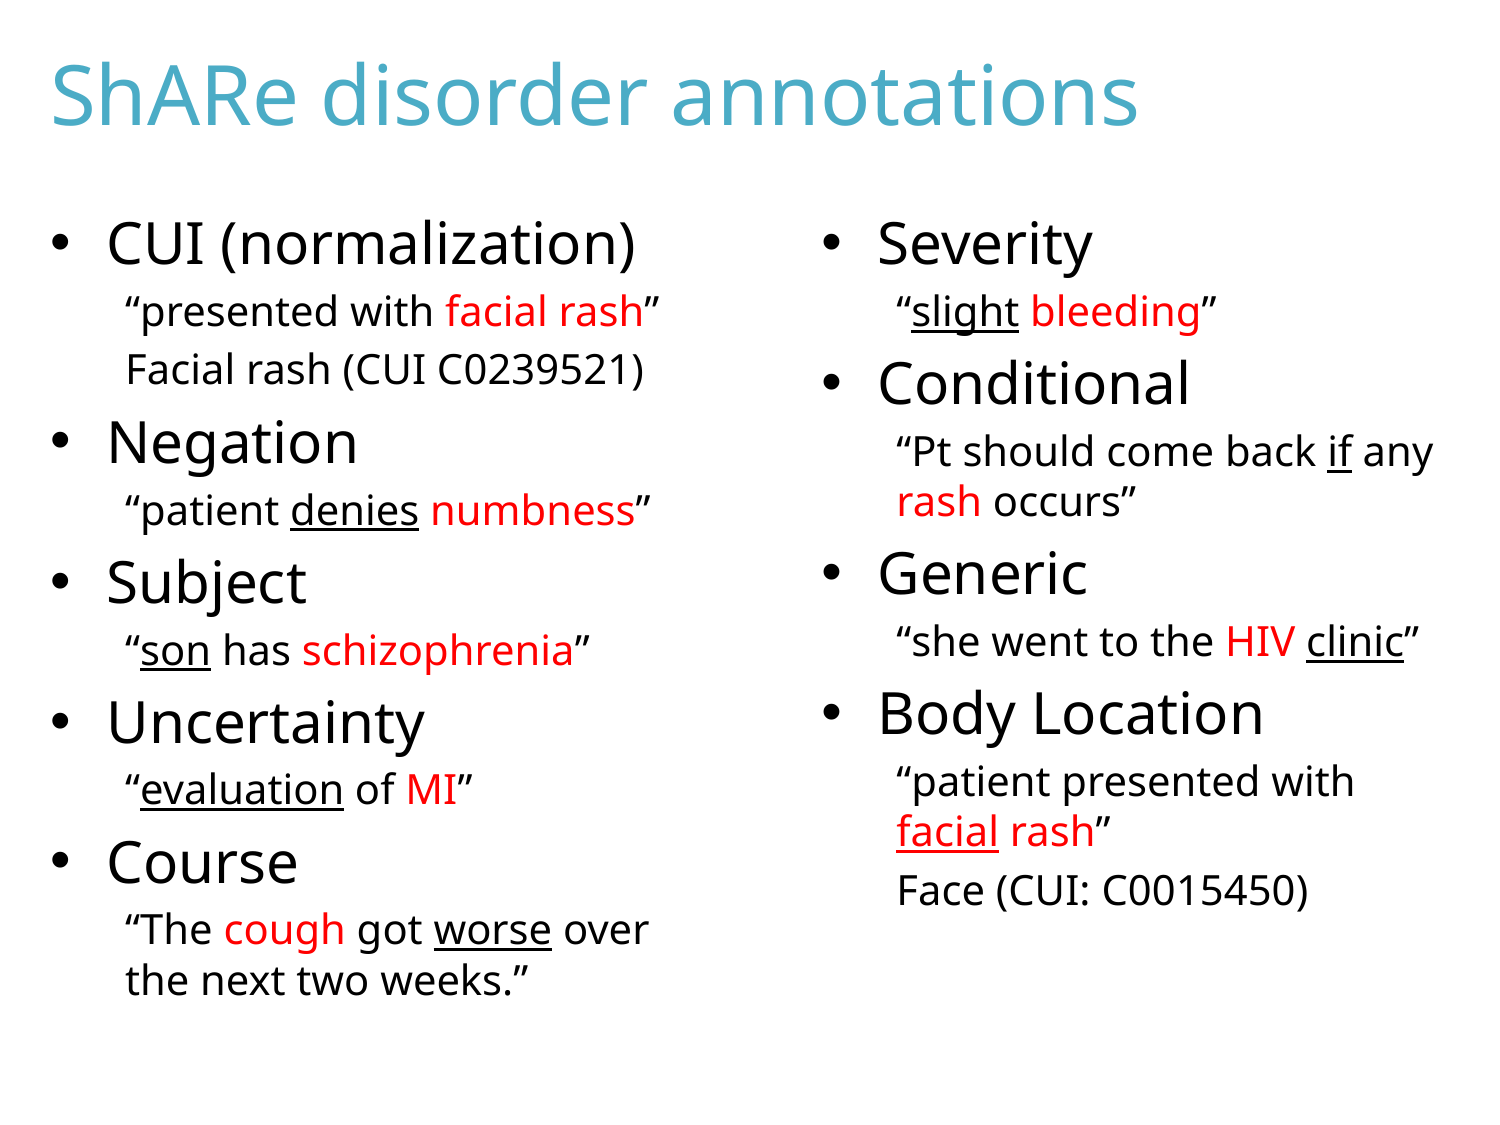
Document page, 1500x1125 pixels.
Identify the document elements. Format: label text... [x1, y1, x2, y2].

list CUI (normalization) “presented with facial rash” Facial rash (CUI C0239521) Negation “patient denies numbness” Subject “son has schizophrenia” Uncertainty “evaluation of MI” Course “The cough got worse over the next two weeks.” [35, 199, 739, 1086]
title ShARe disorder annotations [35, 33, 1456, 151]
list Severity “slight bleeding” Conditional “Pt should come back if any rash occurs” Generic “she went to the HIV clinic” Body Location “patient presented with facial rash” Face (CUI: C0015450) [806, 199, 1469, 942]
